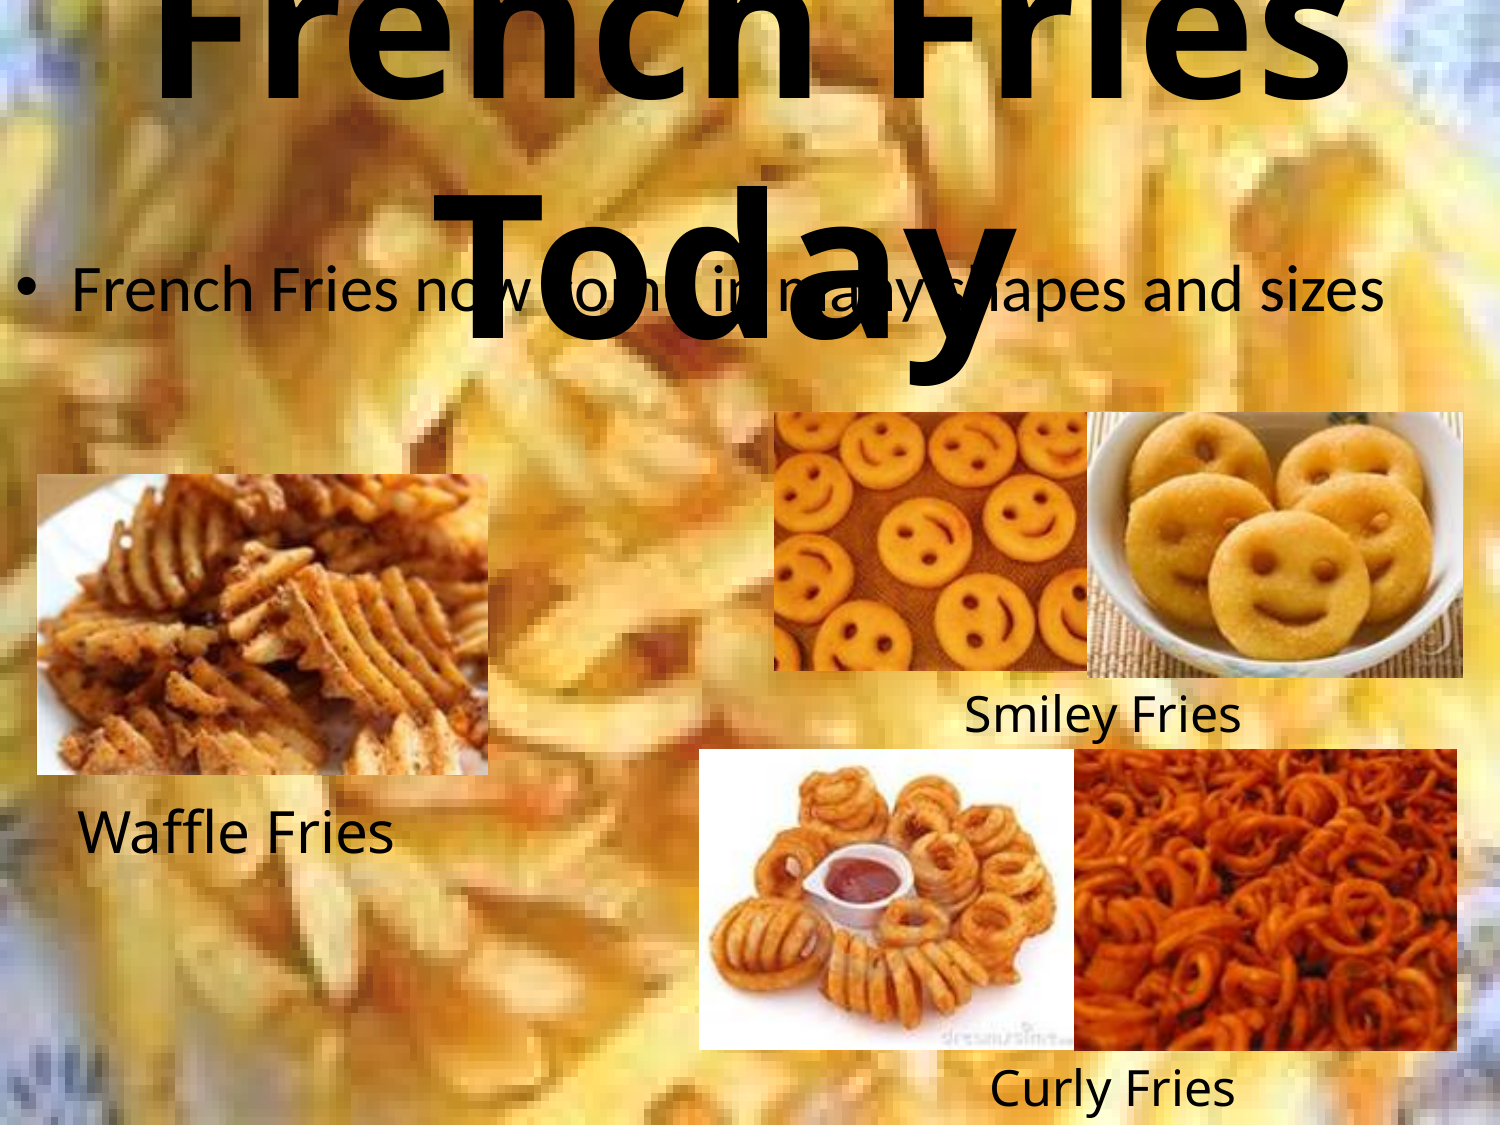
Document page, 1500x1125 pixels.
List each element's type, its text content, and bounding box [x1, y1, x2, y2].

text_box Smiley Fries [950, 681, 1275, 748]
picture [37, 474, 488, 776]
text_box Waffle Fries [62, 787, 525, 873]
title French Fries Today [75, 45, 1425, 233]
text_box Curly Fries [975, 1059, 1300, 1124]
list French Fries now come in many shapes and sizes [0, 237, 1500, 525]
picture [774, 412, 1463, 678]
picture [699, 749, 1457, 1051]
